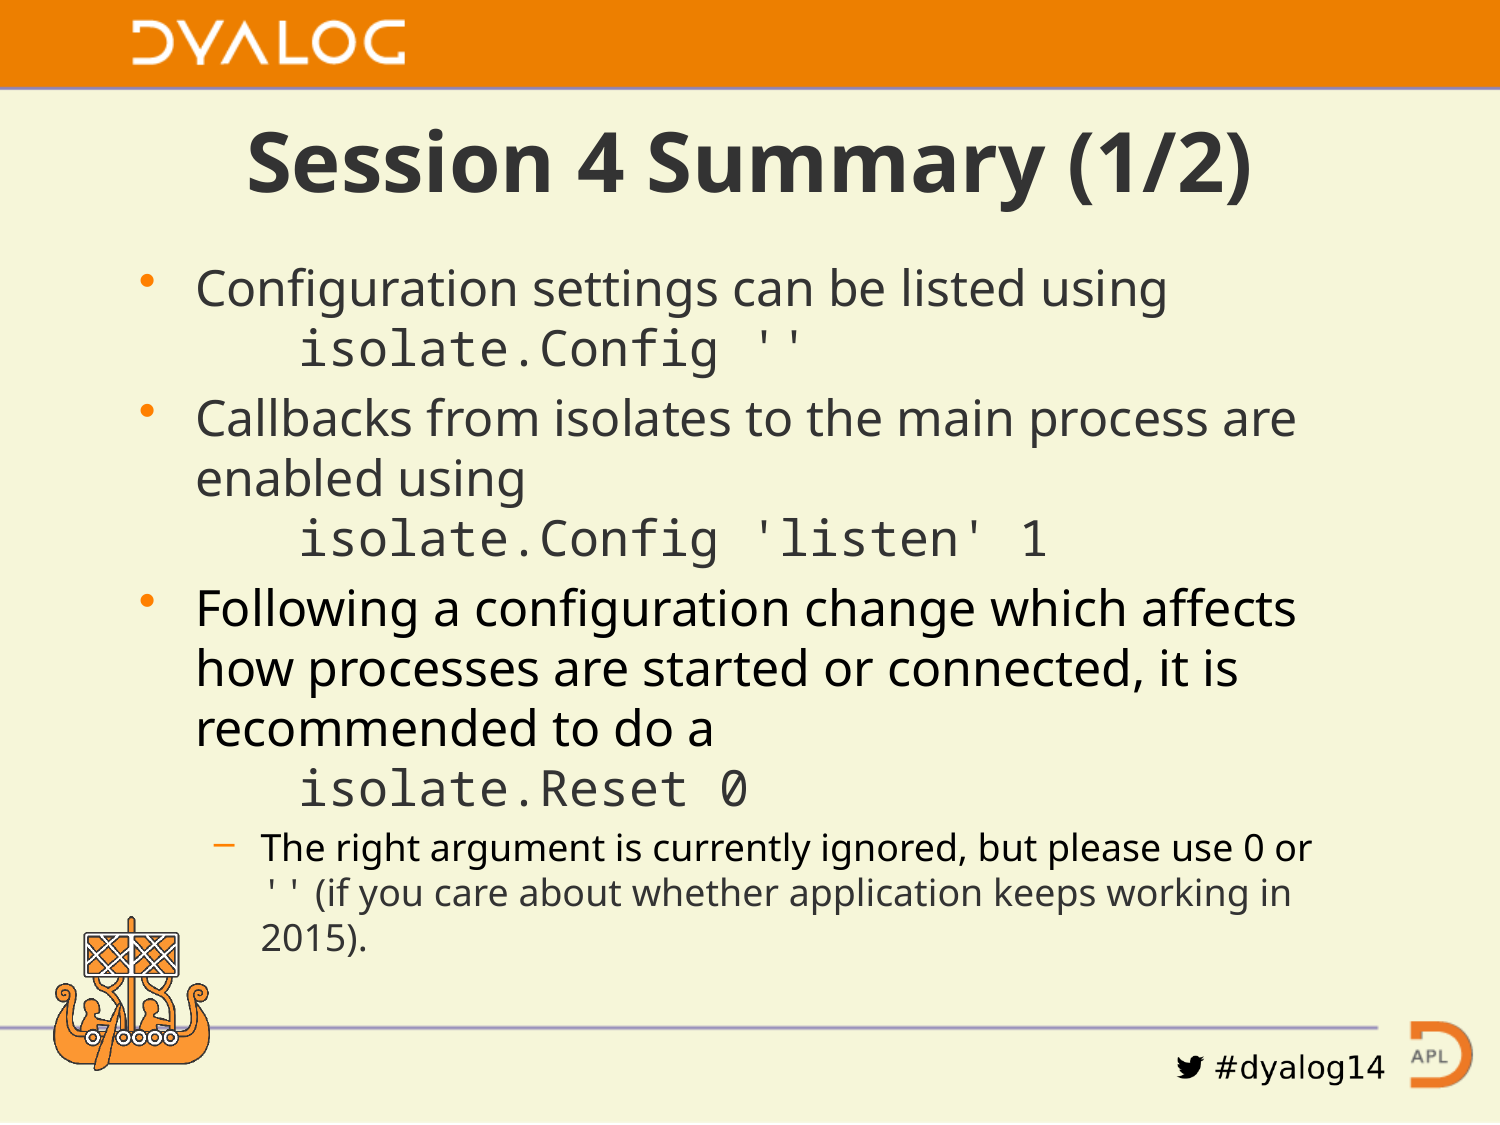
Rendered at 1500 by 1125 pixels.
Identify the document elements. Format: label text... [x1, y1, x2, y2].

title Session 4 Summary (1/2) [123, 101, 1376, 249]
picture [0, 0, 1500, 1123]
list Configuration settings can be listed using isolate.Config '' Callbacks from isolates to the main process are enabled using isolate.Config 'listen' 1 Following a configuration change which affects how processes are started or connected, it is recommended to do a isolate.Reset 0 The right argument is currently ignored, but please use 0 or '' (if you care about whether application keeps working in 2015). [123, 249, 1376, 888]
